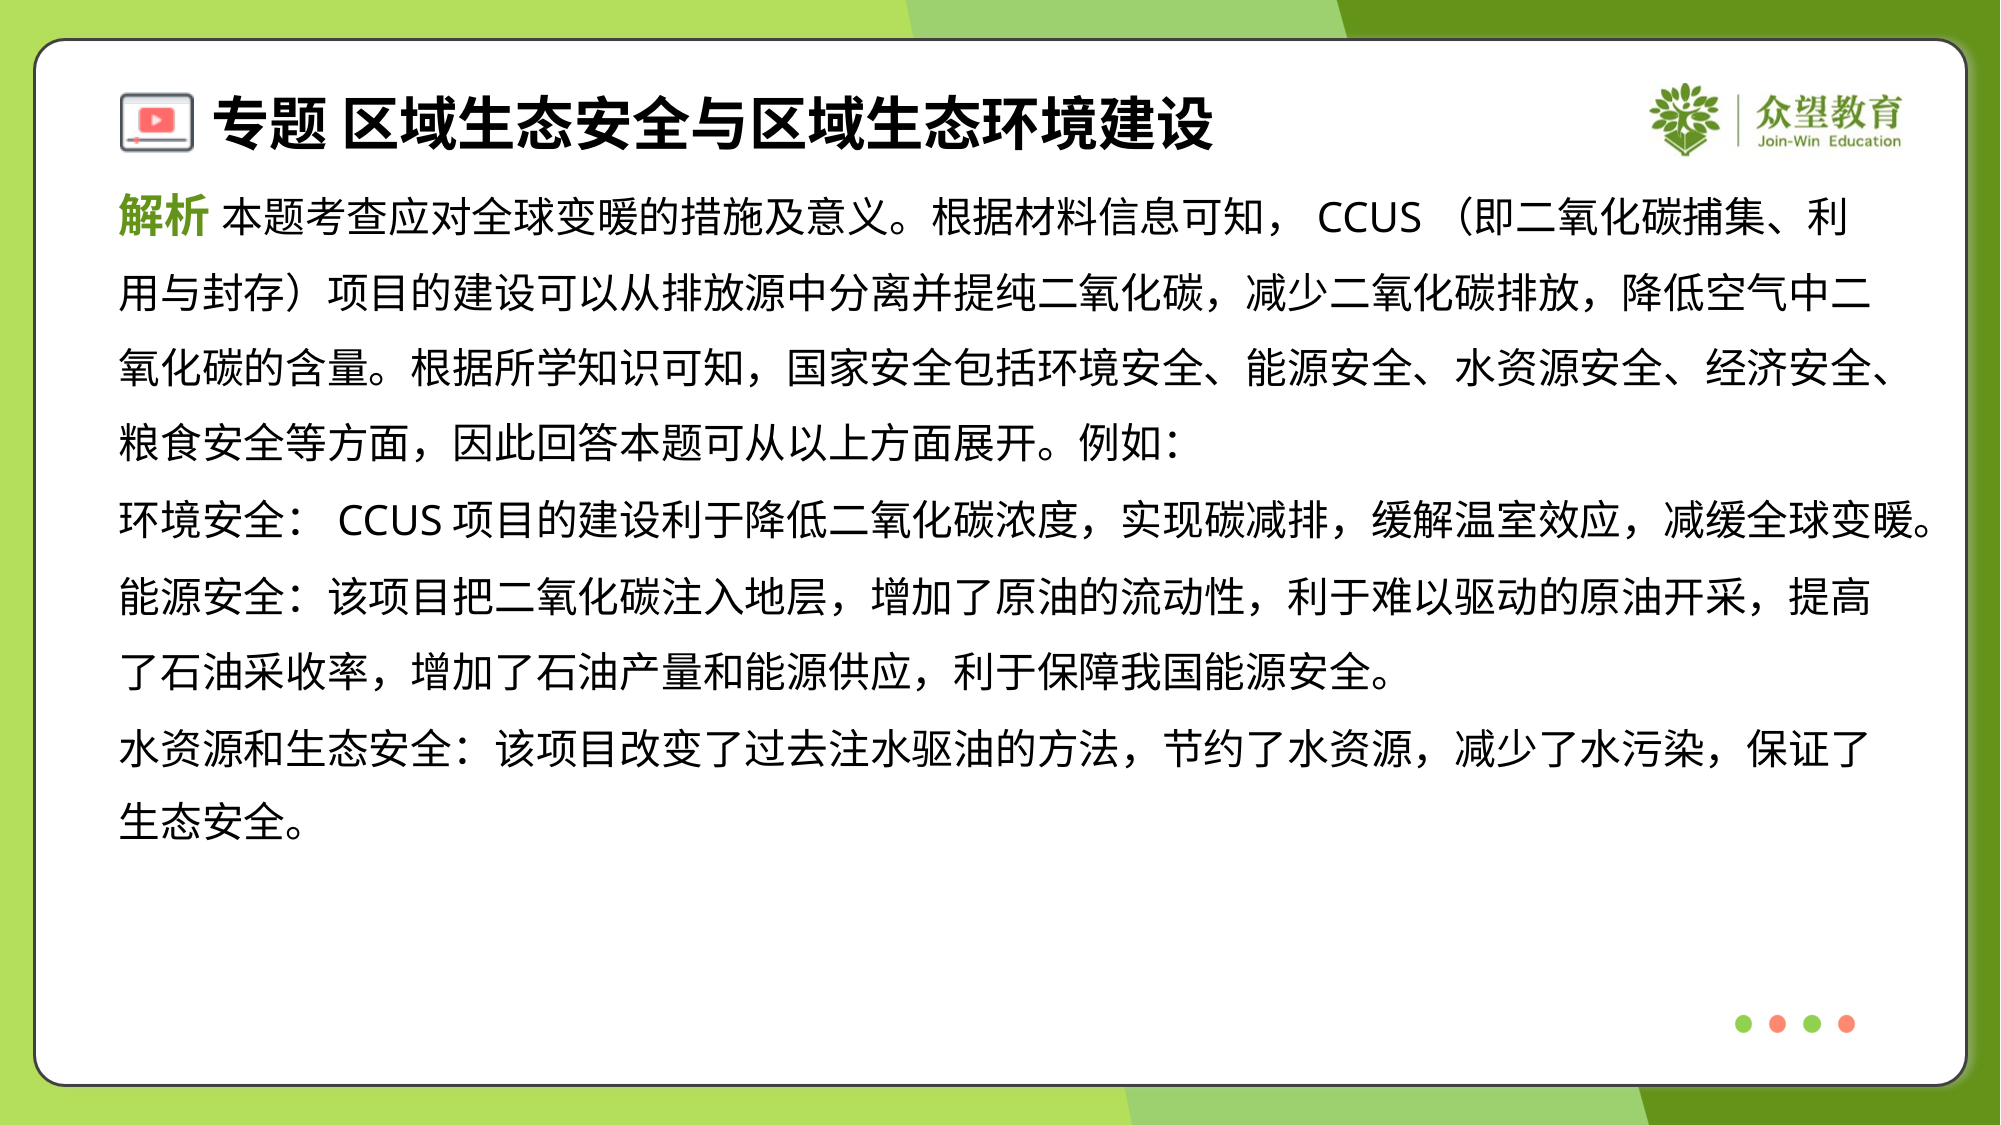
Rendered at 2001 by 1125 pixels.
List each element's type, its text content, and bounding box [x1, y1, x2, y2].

picture [0, 0, 2000, 1125]
text_box 解析 本题考查应对全球变暖的措施及意义。根据材料信息可知，CCUS（即二氧化碳捕集、利 用与封存）项目的建设可以从排放源中分离并提纯二氧化碳，减少二氧化碳排放，降低空气中二 氧化碳的含量。根据所学知识可知，国家安全包括环境安全、能源安全、水资源安全、经济安全、 粮食安全等方面，因此回答本题可从以上方面展开。例如： 环境安全：CCUS项目的建设利于降低二氧化碳浓度，实现碳减排，缓解温室效应，减缓全球变暖。 能源安全：该项目把二氧化碳注入地层，增加了原油的流动性，利于难以驱动的原油开采，提高 了石油采收率，增加了石油产量和能源供应，利于保障我国能源安全。 水资源和生态安全：该项目改变了过去注水驱油的方法，节约了水资源，减少了水污染，保证了 生态安全。 [118, 164, 1883, 839]
